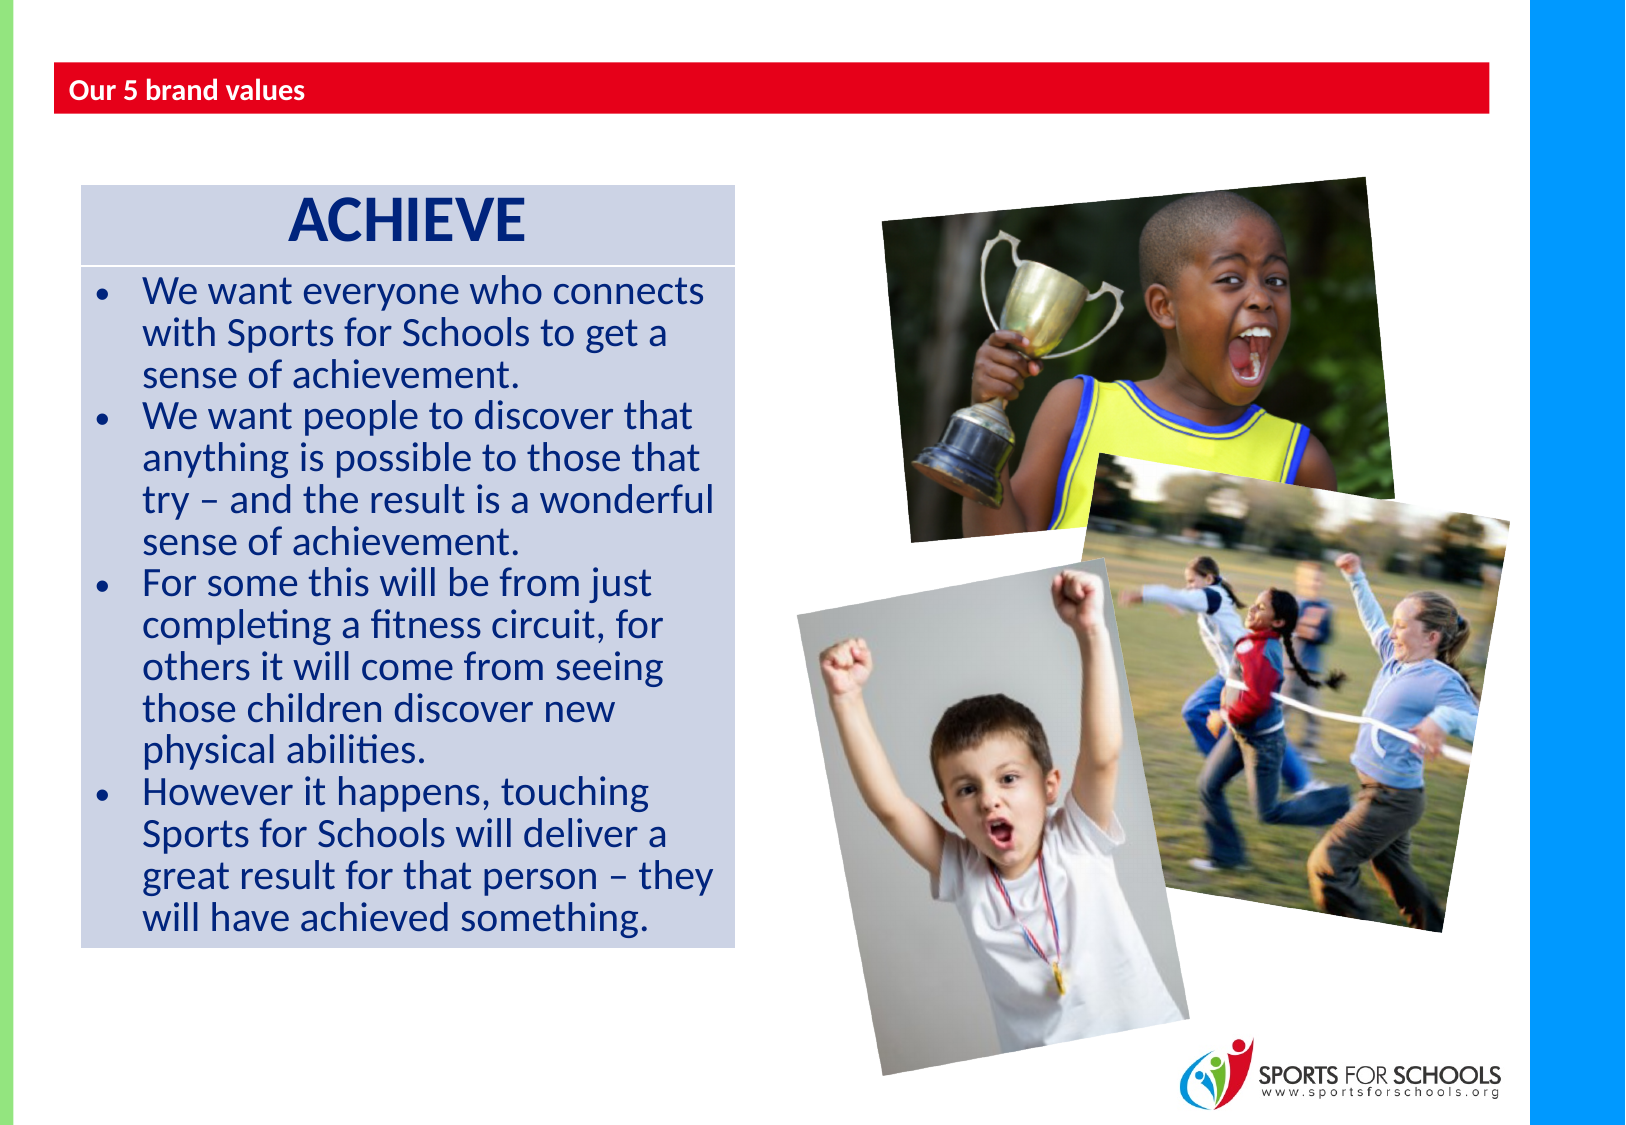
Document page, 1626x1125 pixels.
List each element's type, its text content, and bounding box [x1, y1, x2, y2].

table_header ACHIEVE [81, 185, 735, 265]
list Our 5 brand values [54, 62, 1490, 114]
picture [797, 177, 1525, 1123]
table_cell We want everyone who connects with Sports for Schools to get a sense of achievement. We want people to discover that anything is possible to those that try – and the result is a wonderful sense of achievement. For some this will be from just completing a fitness circuit, for others it will come from seeing those children discover new physical abilities. However it happens, touching Sports for Schools will deliver a great result for that person – they will have achieved something. [81, 267, 735, 948]
